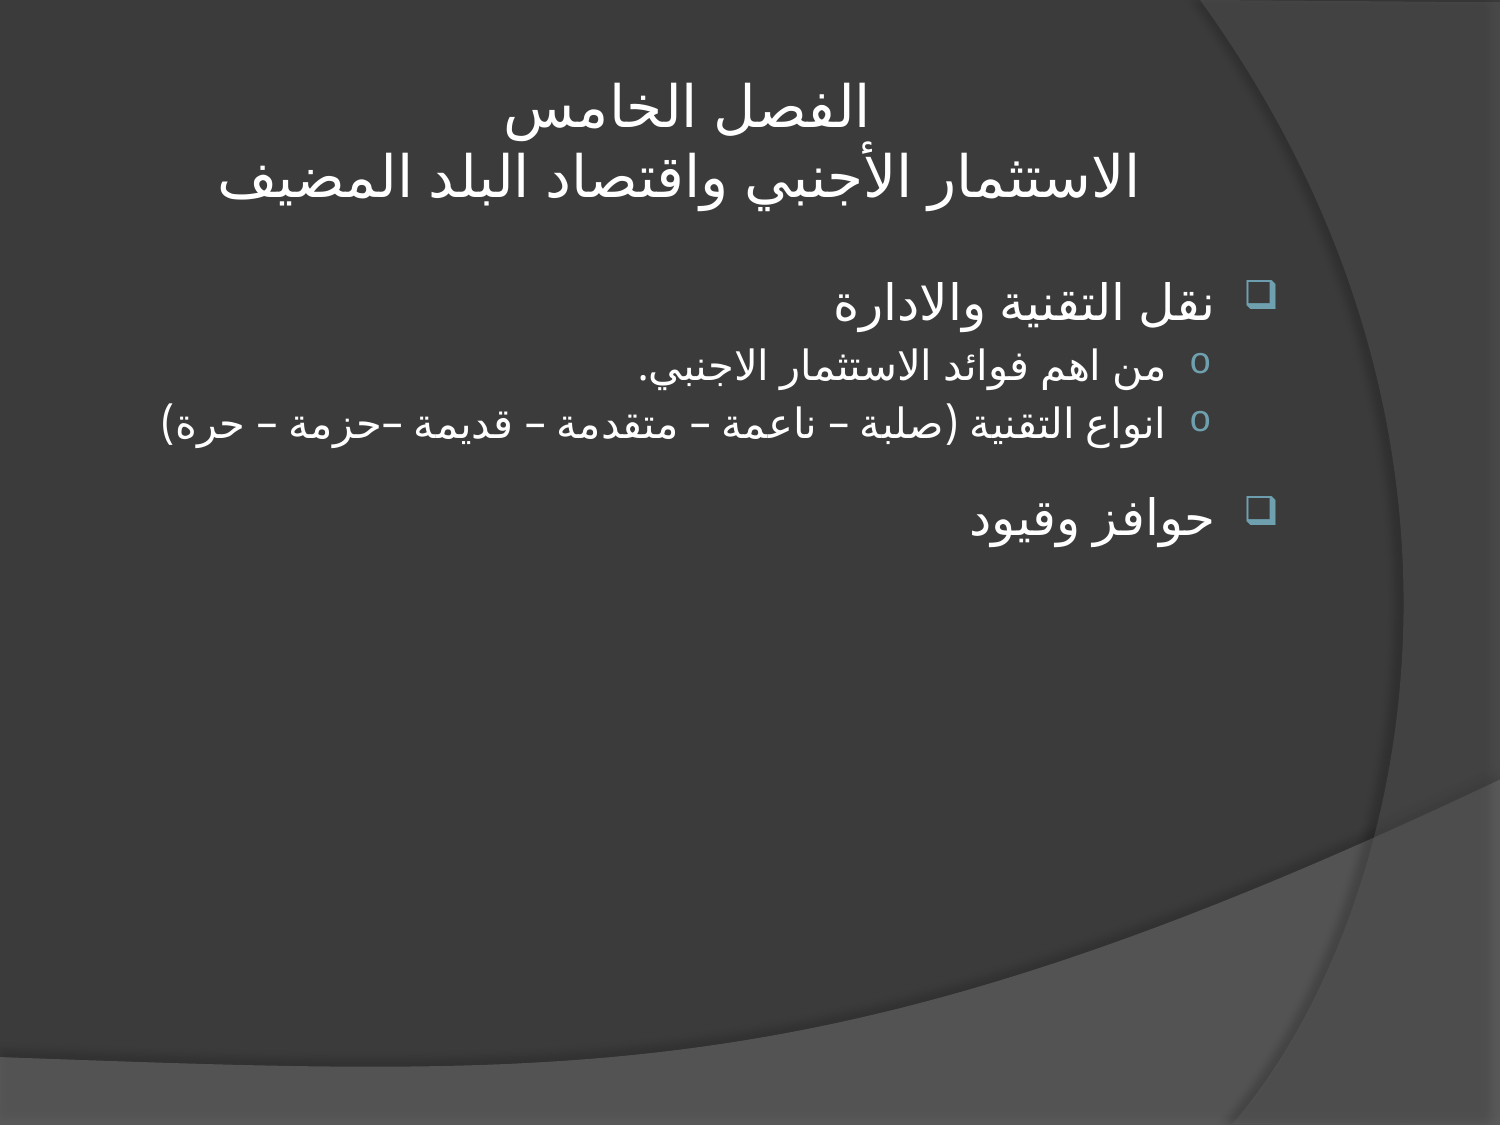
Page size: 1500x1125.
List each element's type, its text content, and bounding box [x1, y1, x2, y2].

list نقل التقنية والادارة من اهم فوائد الاستثمار الاجنبي. انواع التقنية (صلبة – ناعمة – متقدمة – قديمة –حزمة – حرة) حوافز وقيود [75, 262, 1300, 1005]
title الفصل الخامس الاستثمار الأجنبي واقتصاد البلد المضيف [75, 45, 1300, 233]
